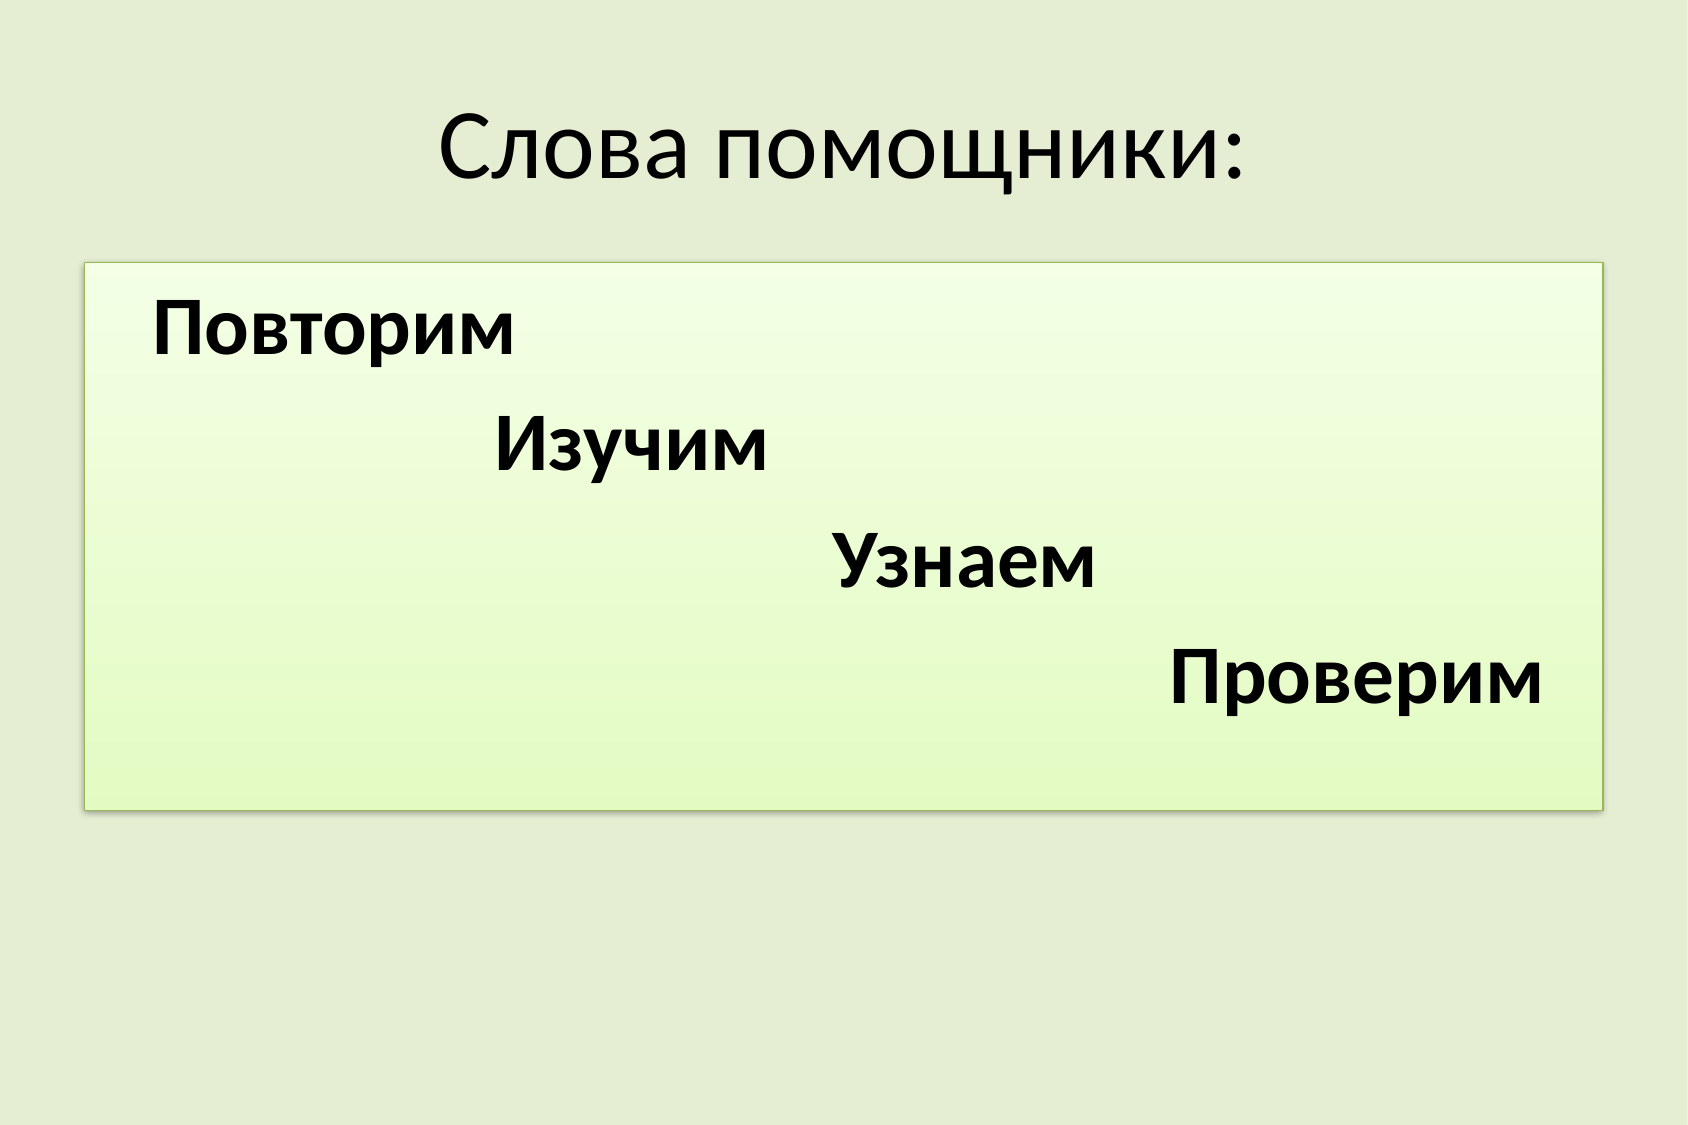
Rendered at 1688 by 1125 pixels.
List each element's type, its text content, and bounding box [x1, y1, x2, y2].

title Слова помощники: [84, 45, 1604, 233]
list Повторим Изучим Узнаем Проверим [84, 262, 1604, 811]
